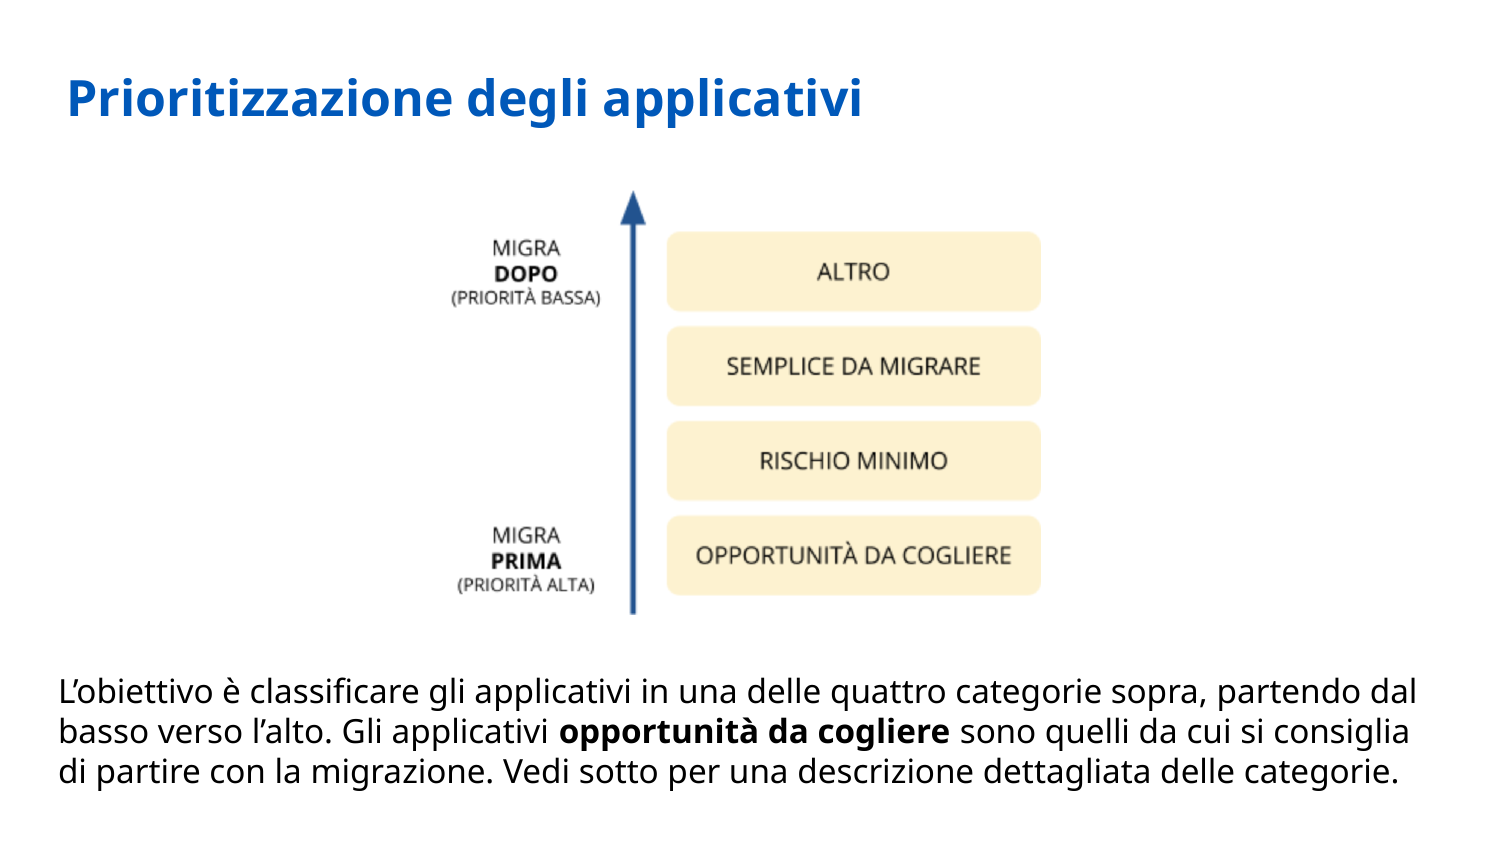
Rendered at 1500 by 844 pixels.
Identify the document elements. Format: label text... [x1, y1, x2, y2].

title Prioritizzazione degli applicativi [51, 51, 1449, 146]
picture [386, 158, 1066, 643]
text_box L’obiettivo è classificare gli applicativi in una delle quattro categorie sopra, partendo dal basso verso l’alto. Gli applicativi opportunità da cogliere sono quelli da cui si consiglia di partire con la migrazione. Vedi sotto per una descrizione dettagliata delle categorie. [43, 655, 1449, 811]
